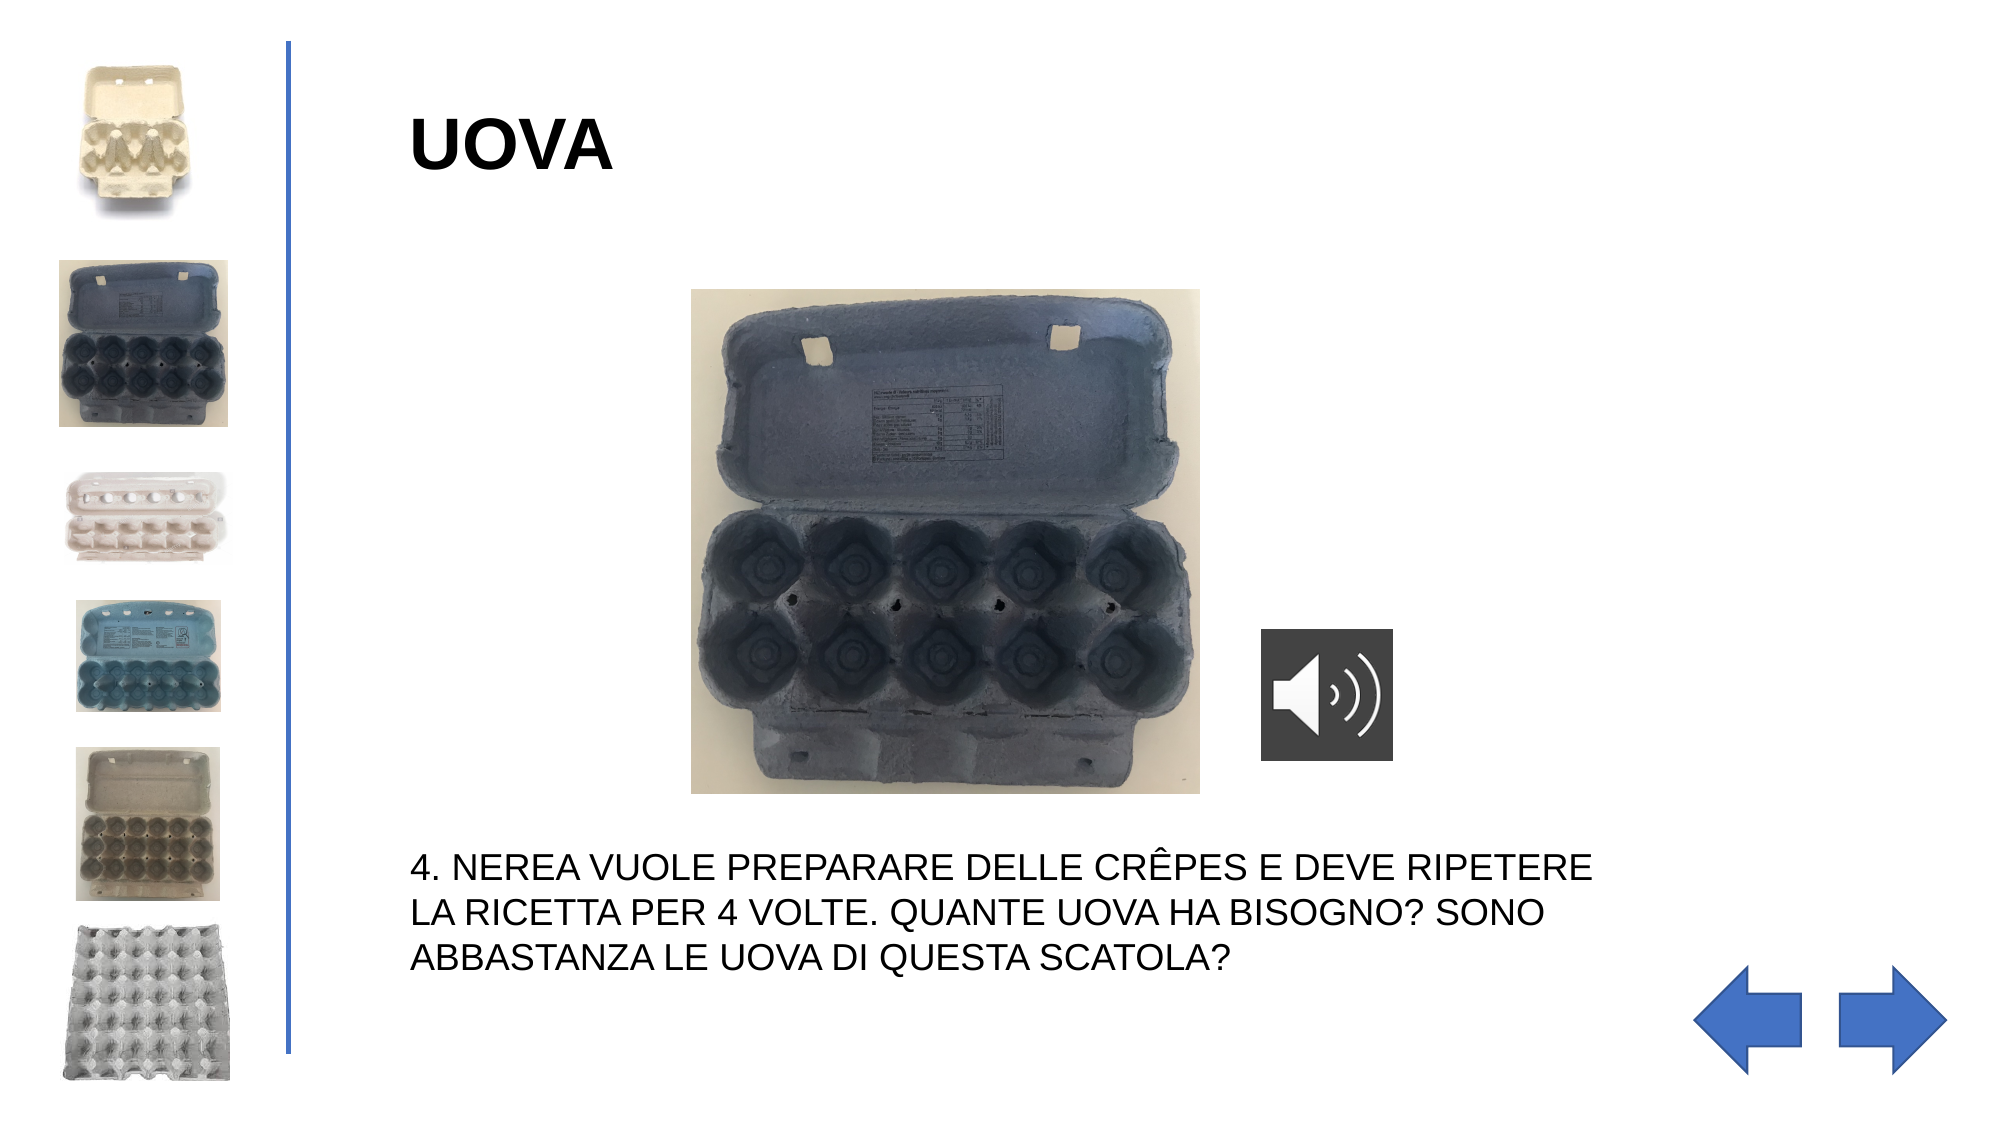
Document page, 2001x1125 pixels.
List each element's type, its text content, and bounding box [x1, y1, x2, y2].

picture [59, 260, 228, 428]
picture [60, 917, 230, 1092]
picture [64, 472, 233, 565]
text_box UOVA [394, 89, 631, 192]
text_box [1693, 964, 1802, 1076]
text_box [1838, 964, 1948, 1076]
picture [1260, 628, 1394, 762]
text_box 4. NEREA VUOLE PREPARARE DELLE CRÊPES E DEVE RIPETERE LA RICETTA PER 4 VOLTE. QUANTE UOVA HA BISOGNO? SONO ABBASTANZA LE UOVA DI QUESTA SCATOLA? [395, 835, 1656, 986]
picture [64, 33, 206, 249]
picture [690, 289, 1200, 794]
picture [76, 600, 221, 712]
picture [70, 747, 225, 901]
